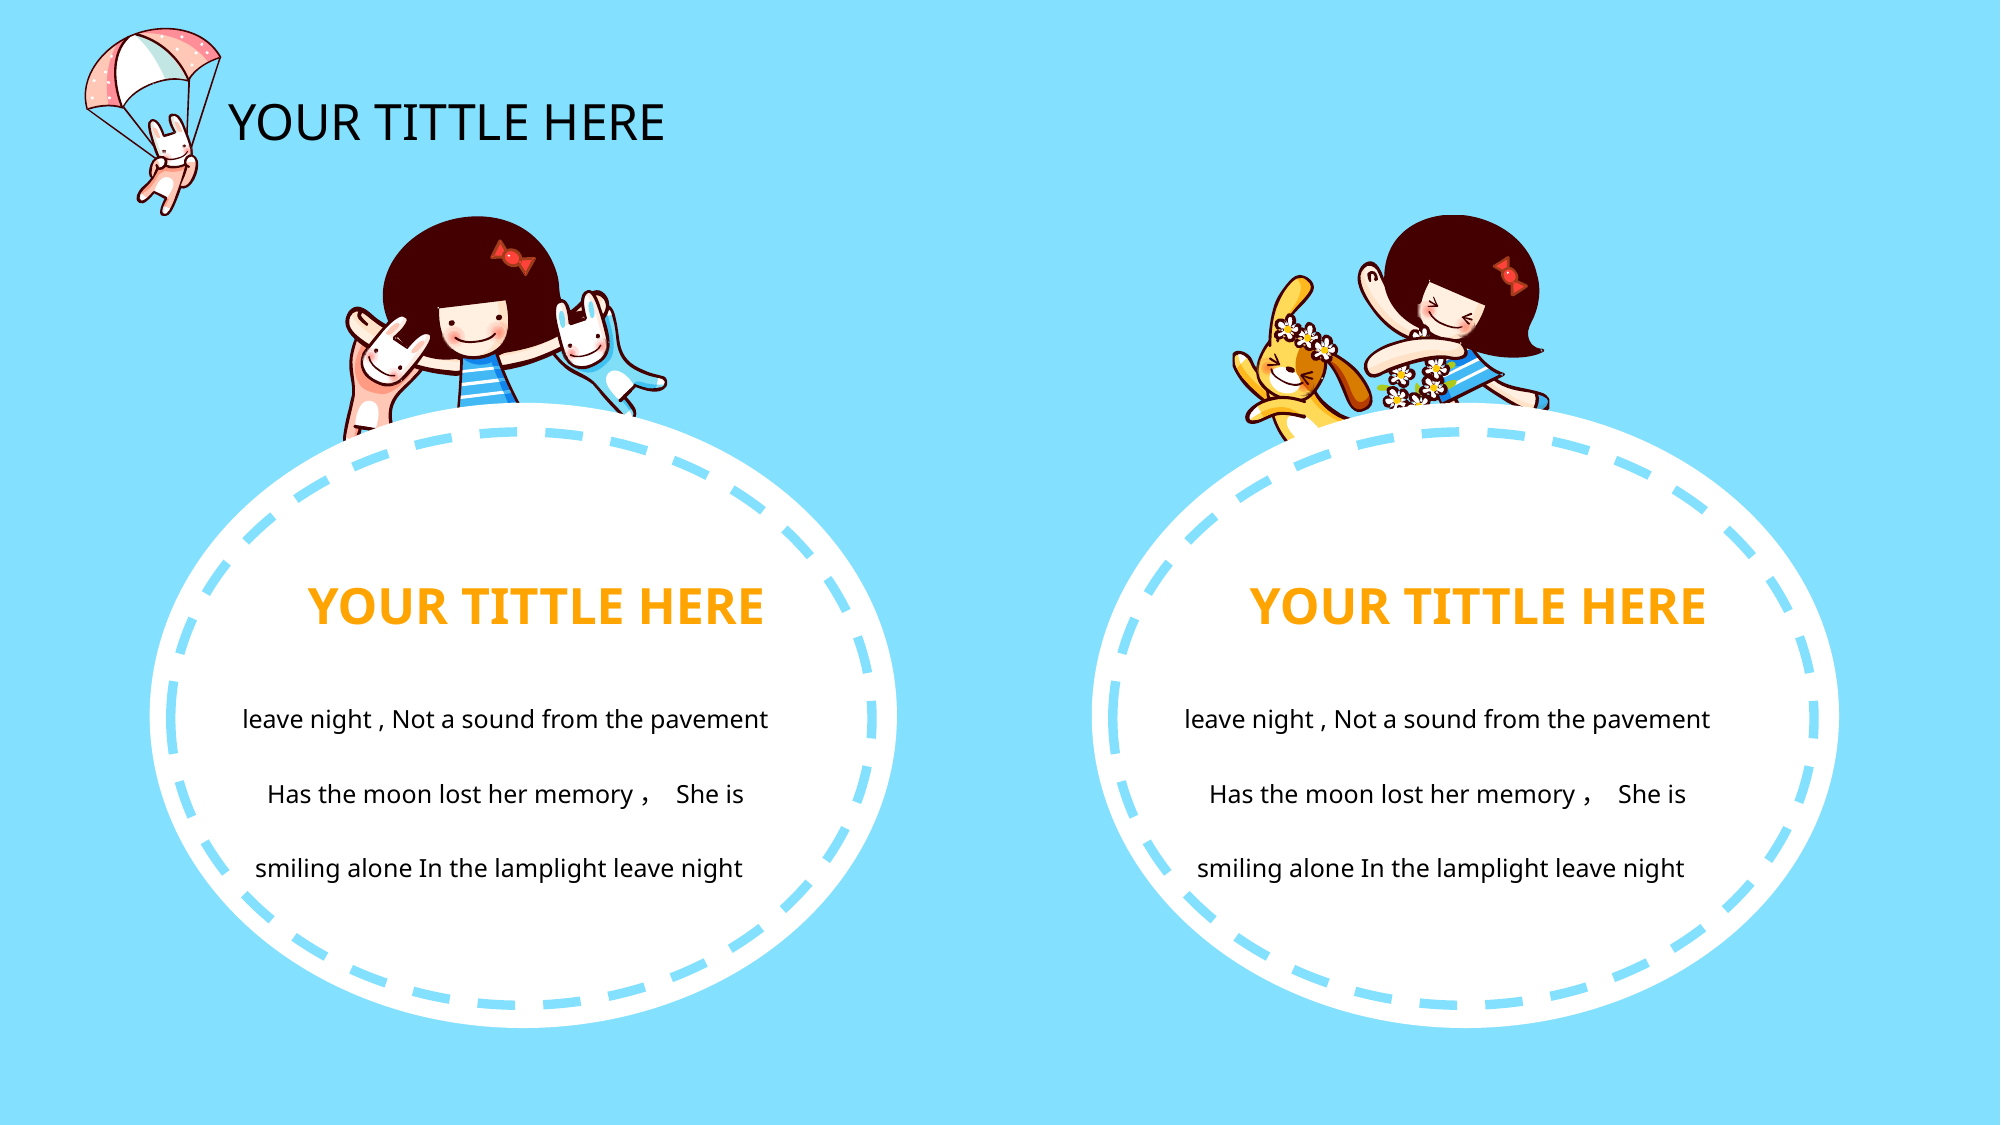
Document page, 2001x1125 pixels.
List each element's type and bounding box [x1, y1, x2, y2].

picture [342, 216, 668, 402]
text_box [1091, 402, 1840, 1029]
text_box [84, 27, 826, 216]
text_box [149, 402, 897, 1029]
picture [1232, 215, 1550, 402]
